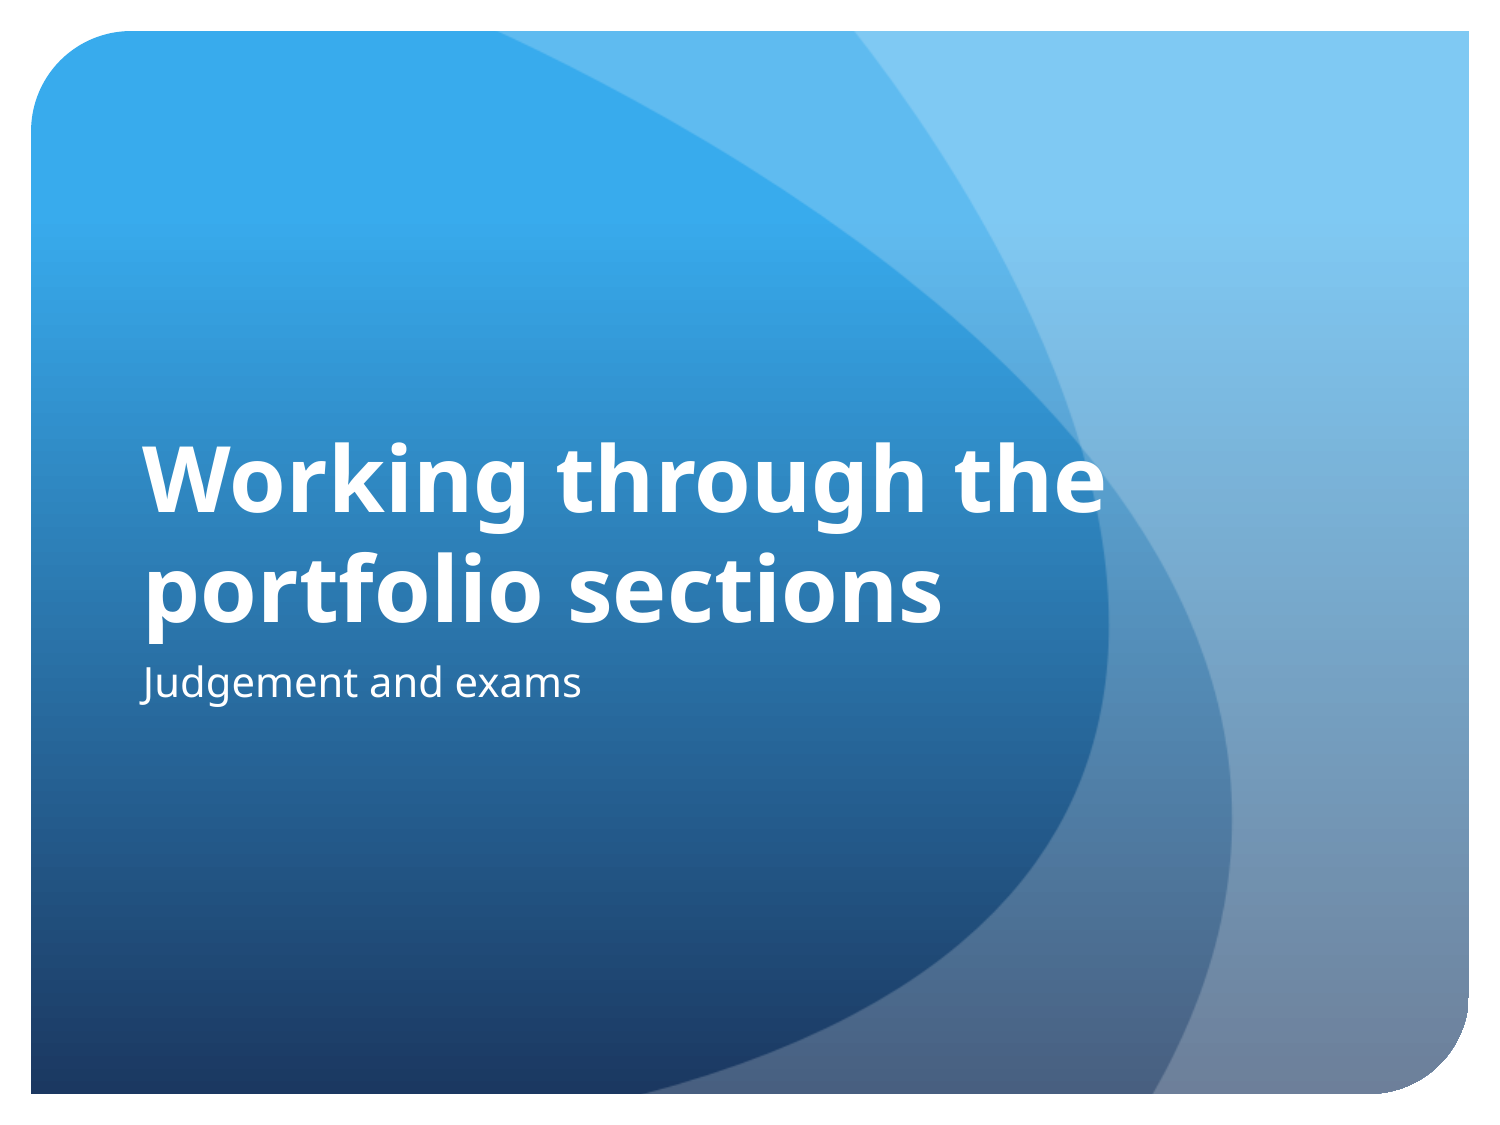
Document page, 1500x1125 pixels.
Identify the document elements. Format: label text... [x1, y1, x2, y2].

list Judgement and exams [127, 648, 1372, 895]
title Working through the portfolio sections [127, 425, 1372, 648]
picture [25, 30, 1474, 1095]
